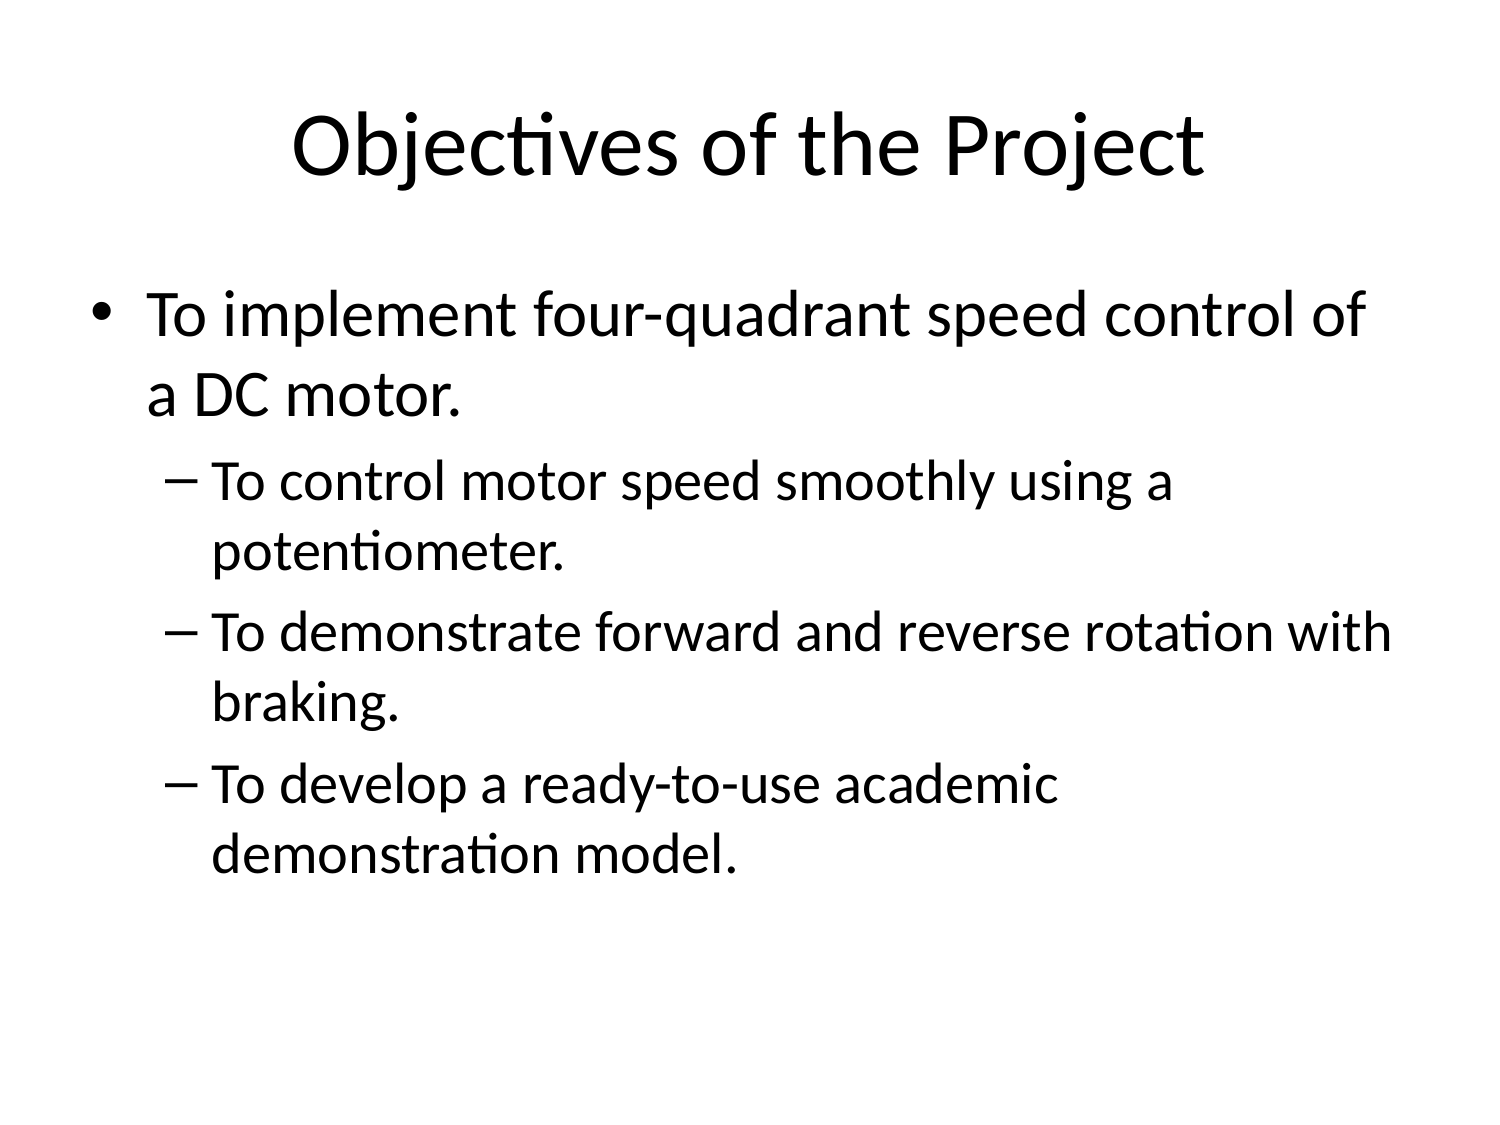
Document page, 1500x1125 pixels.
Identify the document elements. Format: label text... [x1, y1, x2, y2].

list To implement four-quadrant speed control of a DC motor. To control motor speed smoothly using a potentiometer. To demonstrate forward and reverse rotation with braking. To develop a ready-to-use academic demonstration model. [75, 262, 1425, 1005]
title Objectives of the Project [75, 45, 1425, 233]
